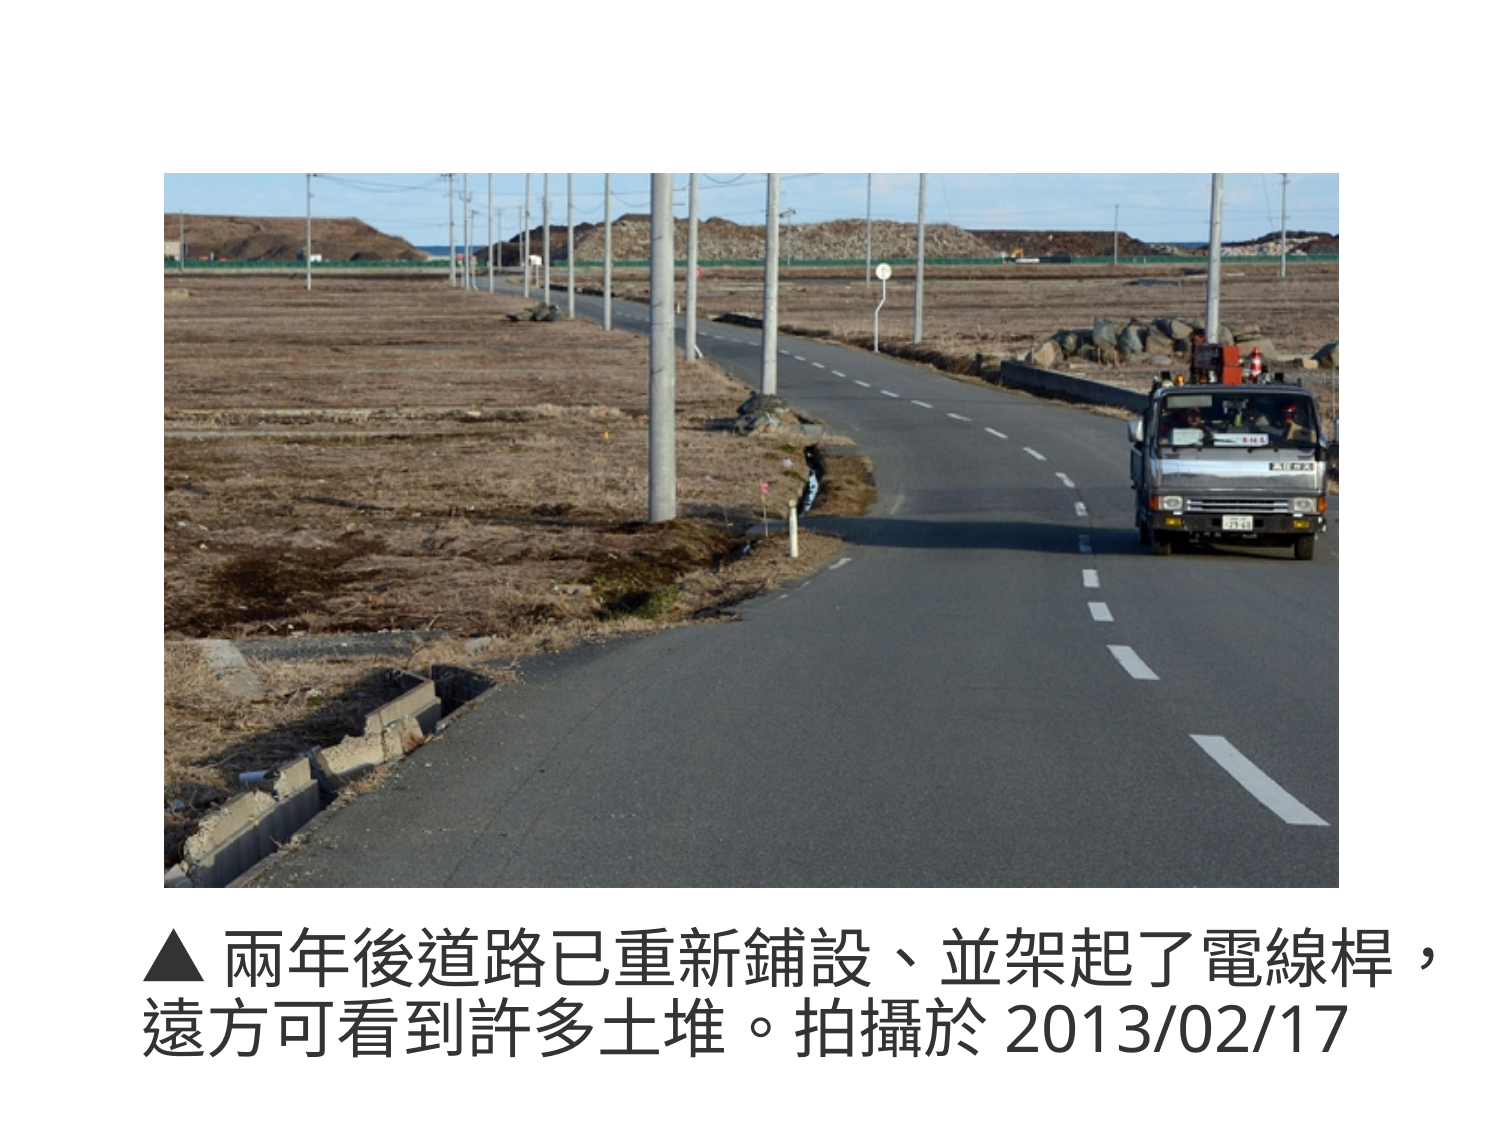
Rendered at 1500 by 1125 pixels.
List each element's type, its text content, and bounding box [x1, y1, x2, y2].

title ▲兩年後道路已重新鋪設、並架起了電線桿，遠方可看到許多土堆。拍攝於2013/02/17 [126, 887, 1420, 1106]
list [164, 173, 1339, 888]
